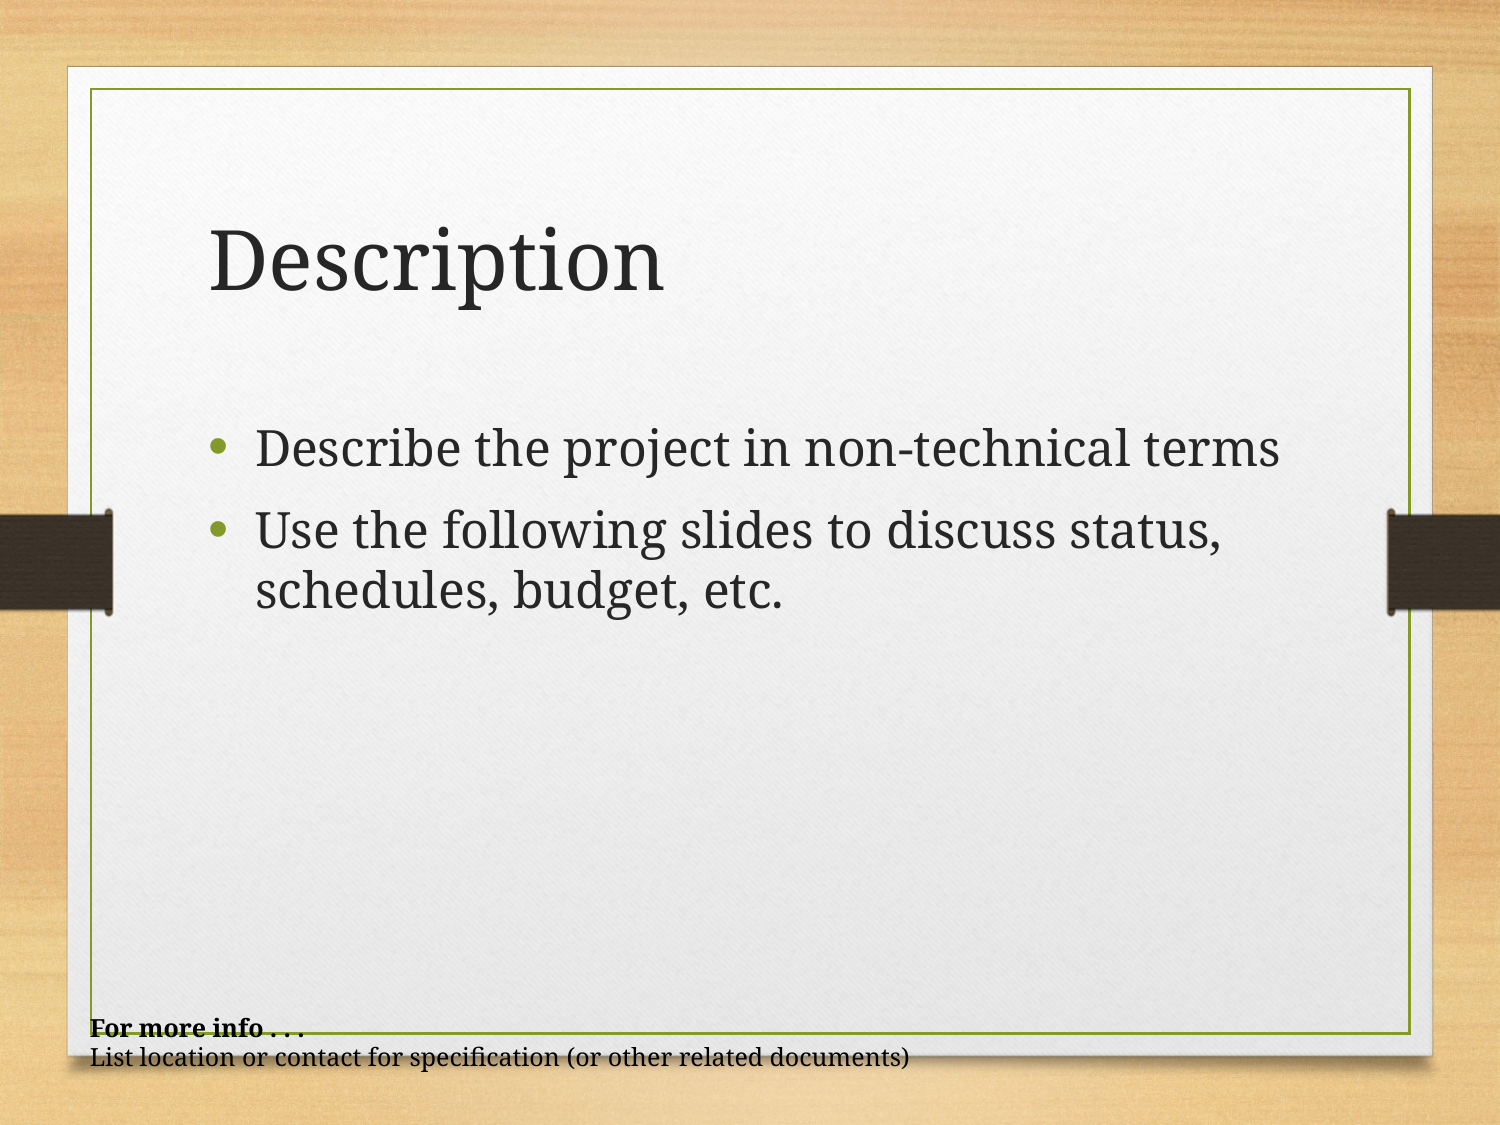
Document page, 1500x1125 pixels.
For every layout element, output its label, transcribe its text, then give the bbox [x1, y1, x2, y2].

list Describe the project in non-technical terms Use the following slides to discuss status, schedules, budget, etc. [193, 408, 1309, 974]
title Description [193, 150, 1309, 365]
picture [0, 0, 1500, 1125]
text_box For more info . . . List location or contact for specification (or other related documents) [74, 1004, 1425, 1088]
